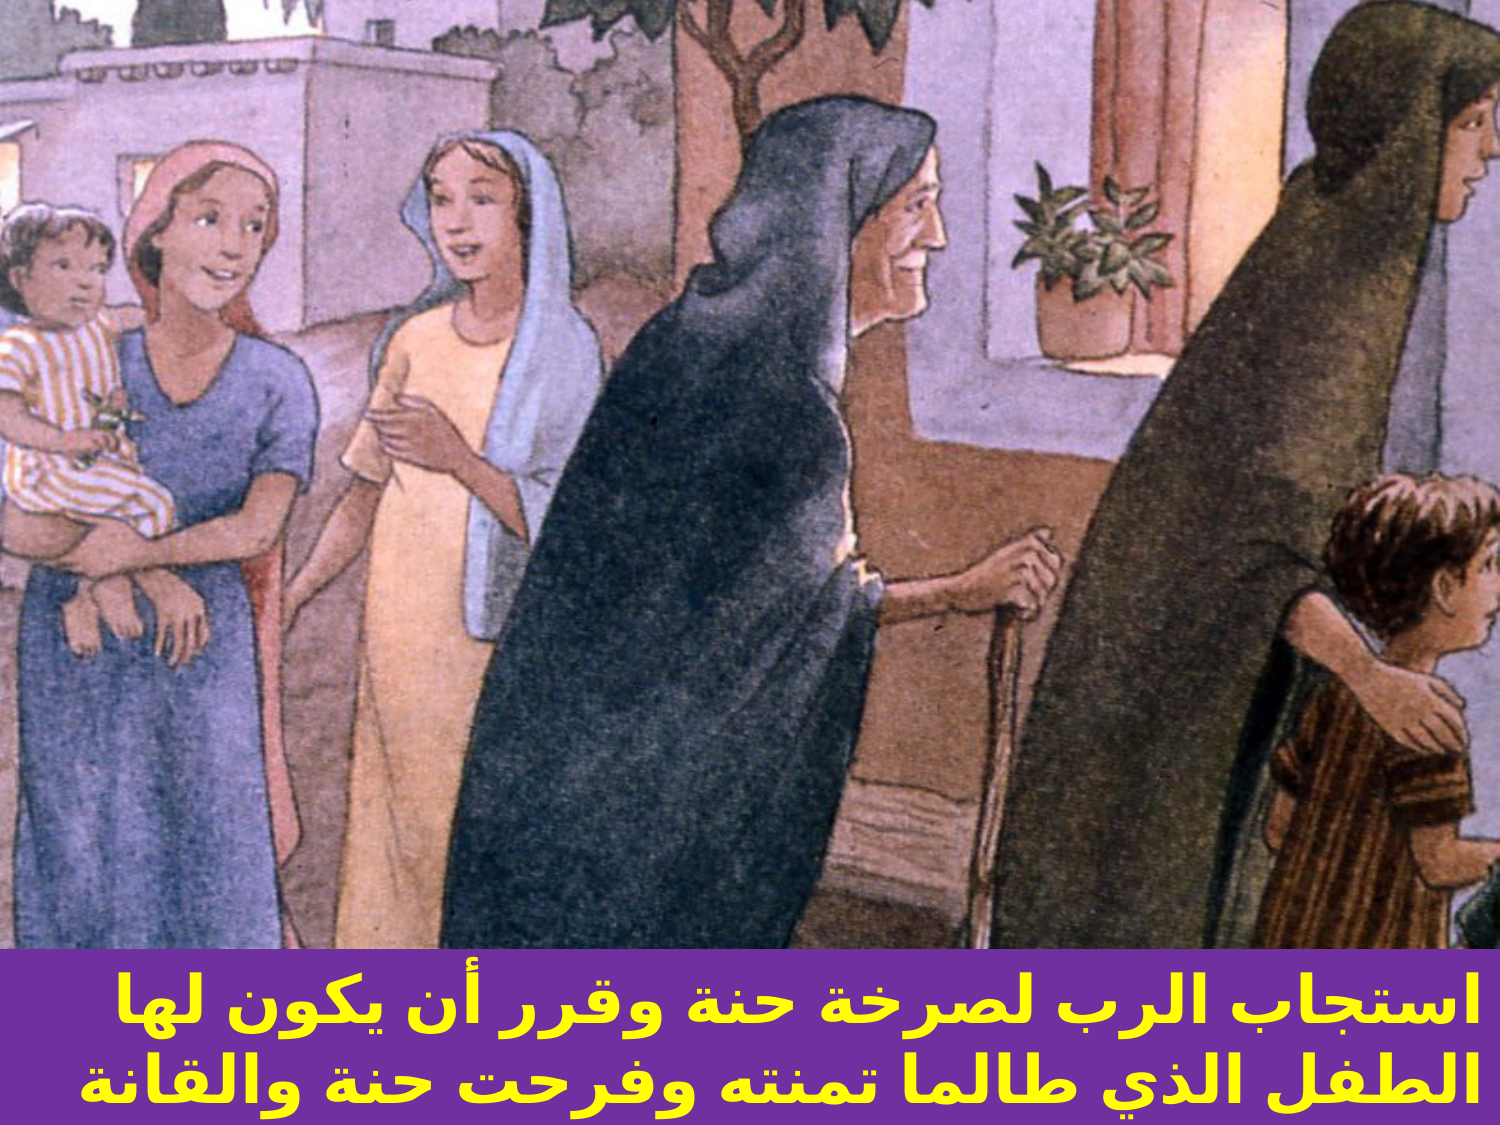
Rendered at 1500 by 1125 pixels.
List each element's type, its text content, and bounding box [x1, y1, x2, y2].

text_box استجاب الرب لصرخة حنة وقرر أن يكون لها الطفل الذي طالما تمنته وفرحت حنة والقانة حين علما بذلك [0, 956, 1500, 1125]
picture [0, 0, 1500, 950]
